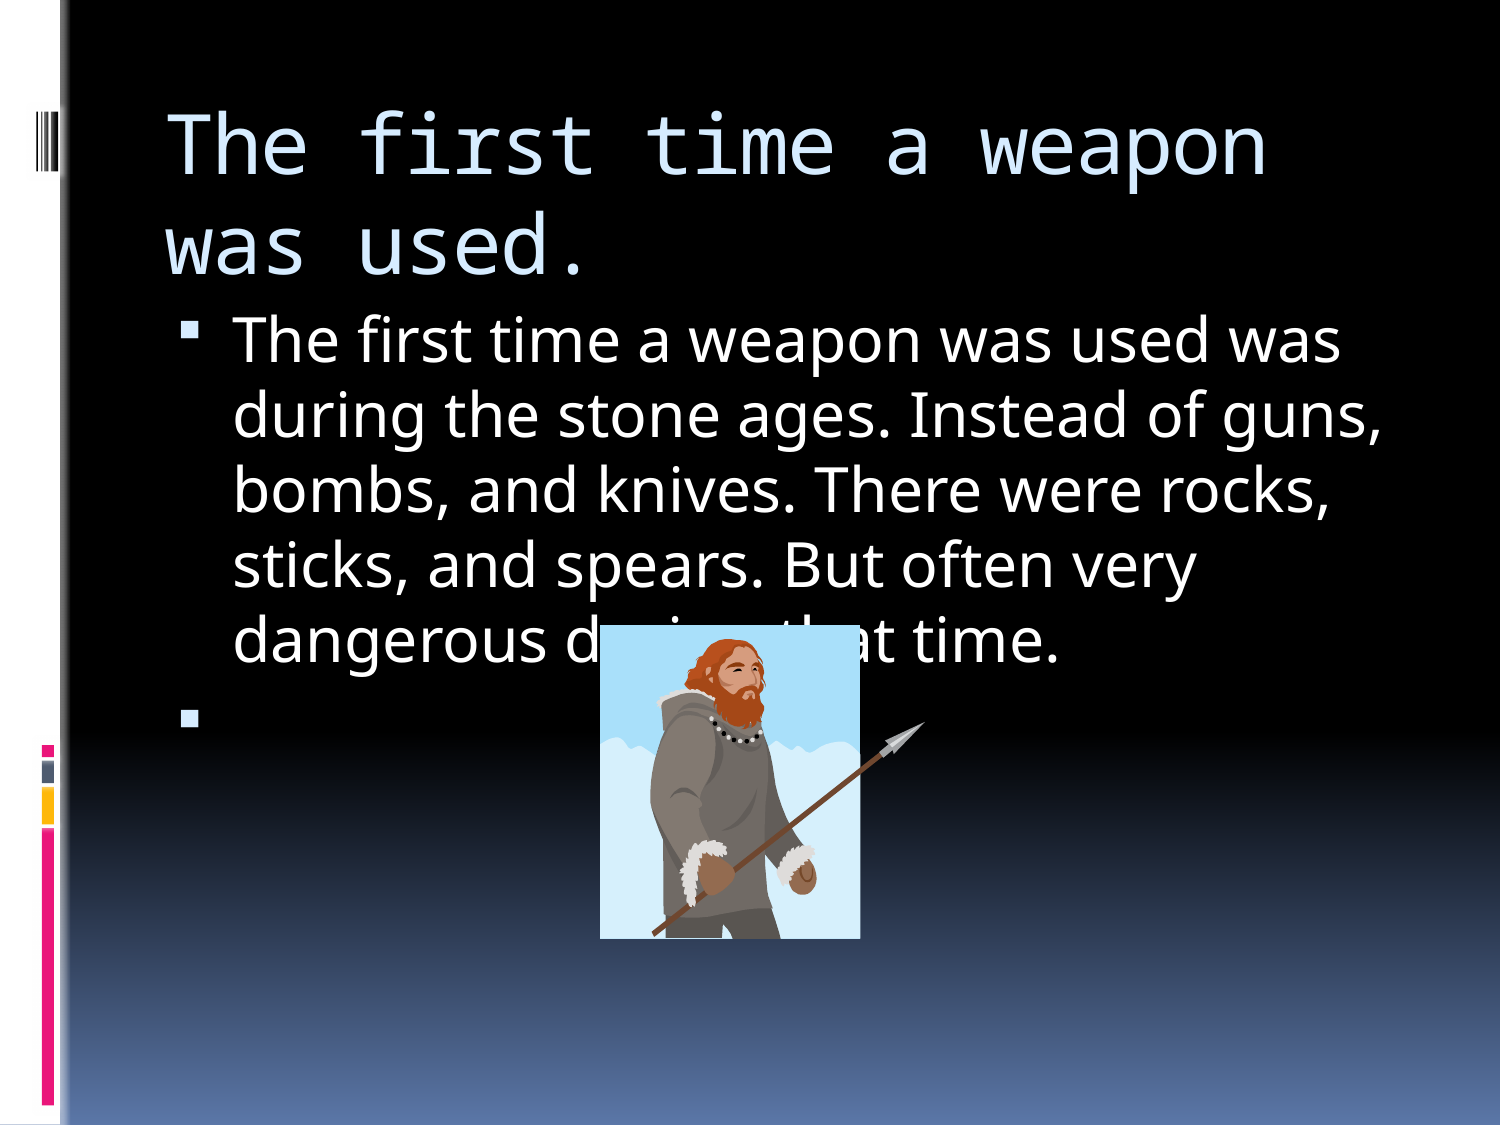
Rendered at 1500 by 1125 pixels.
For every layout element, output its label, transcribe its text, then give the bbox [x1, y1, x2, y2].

list The first time a weapon was used was during the stone ages. Instead of guns, bombs, and knives. There were rocks, sticks, and spears. But often very dangerous during that time. [150, 292, 1425, 1043]
picture [599, 624, 926, 940]
title The first time a weapon was used. [150, 83, 1425, 275]
